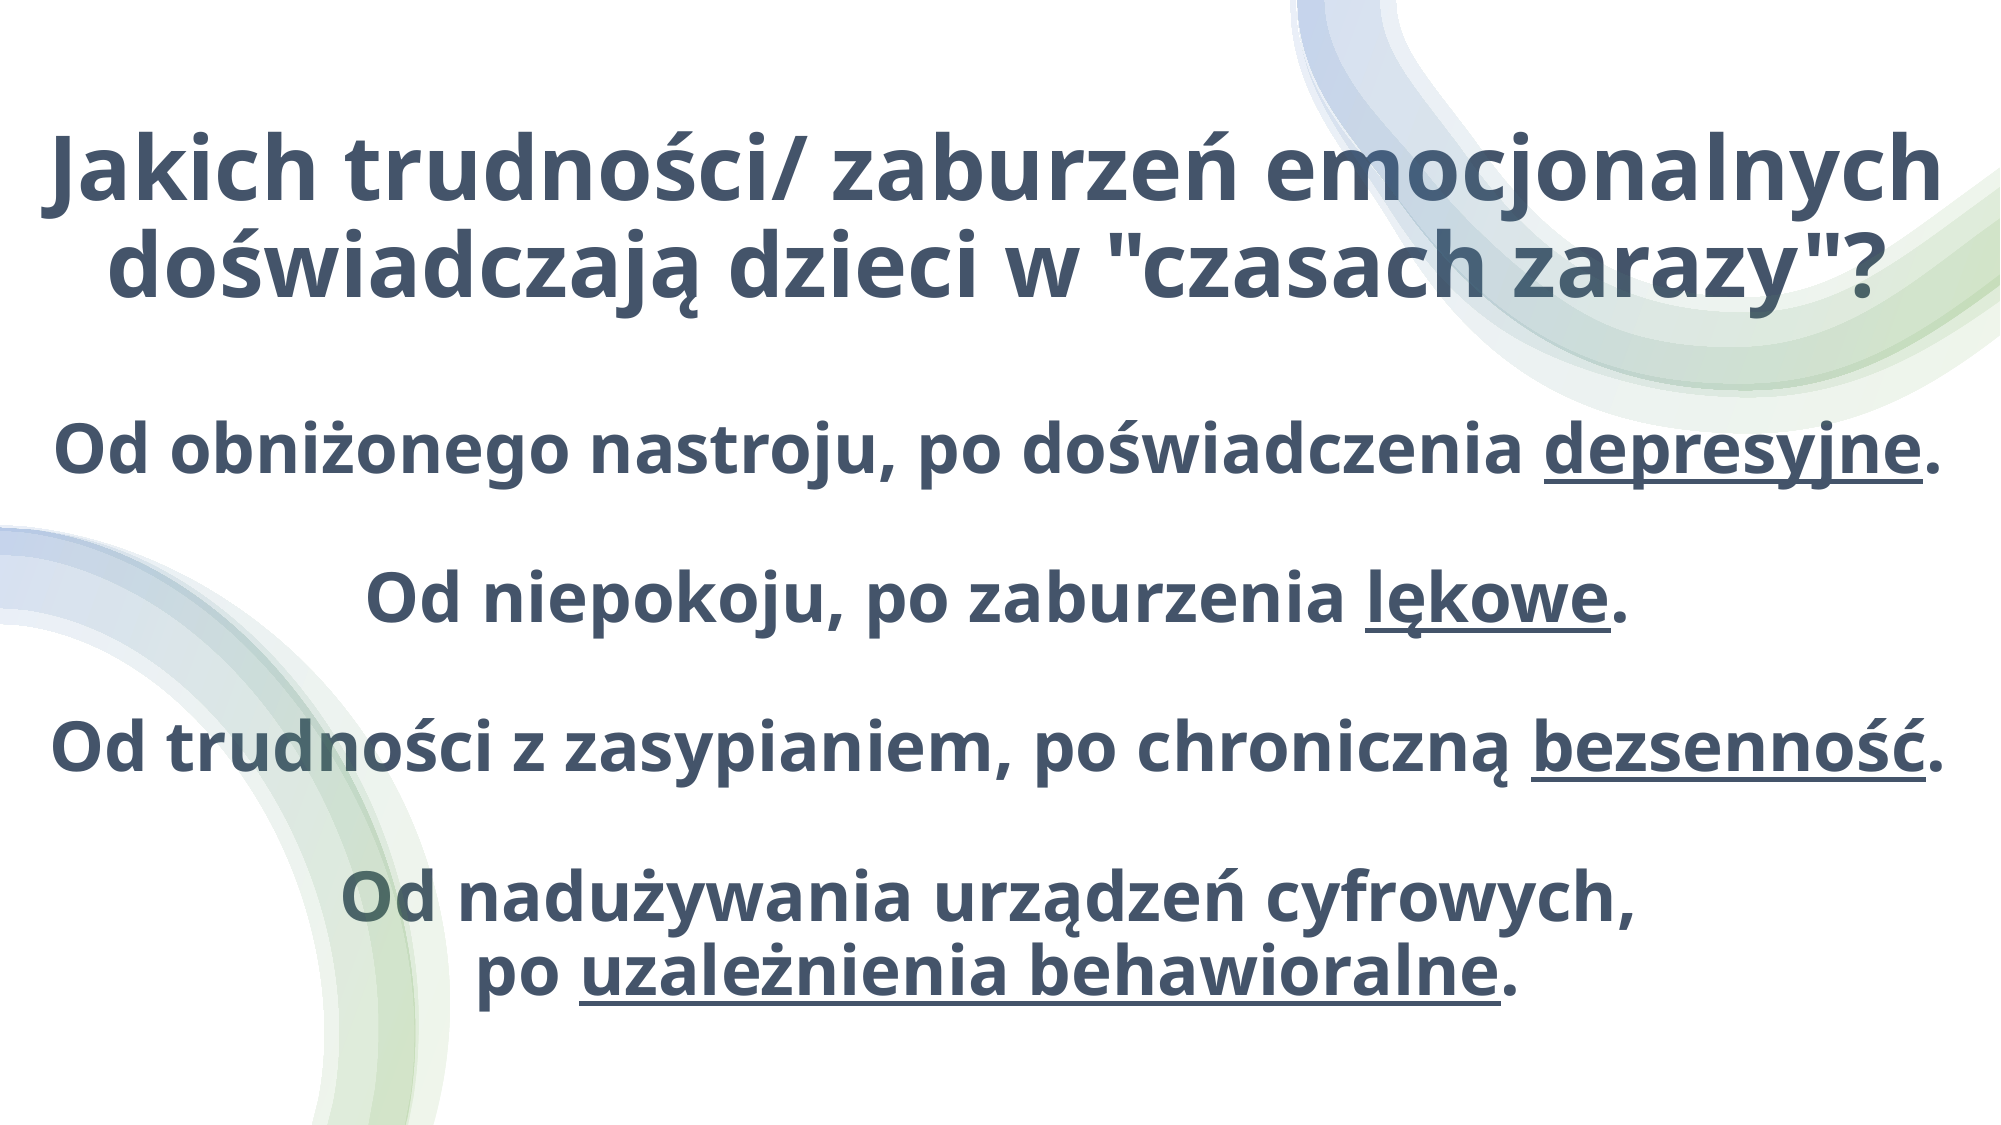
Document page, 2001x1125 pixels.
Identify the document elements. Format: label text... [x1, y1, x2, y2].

title Jakich trudności/ zaburzeń emocjonalnych doświadczają dzieci w "czasach zarazy"? Od obniżonego nastroju, po doświadczenia depresyjne. Od niepokoju, po zaburzenia lękowe. Od trudności z zasypianiem, po chroniczną bezsenność. Od nadużywania urządzeń cyfrowych, po uzależnienia behawioralne. [0, 0, 1997, 1125]
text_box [1290, 0, 2000, 434]
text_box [0, 600, 525, 1051]
